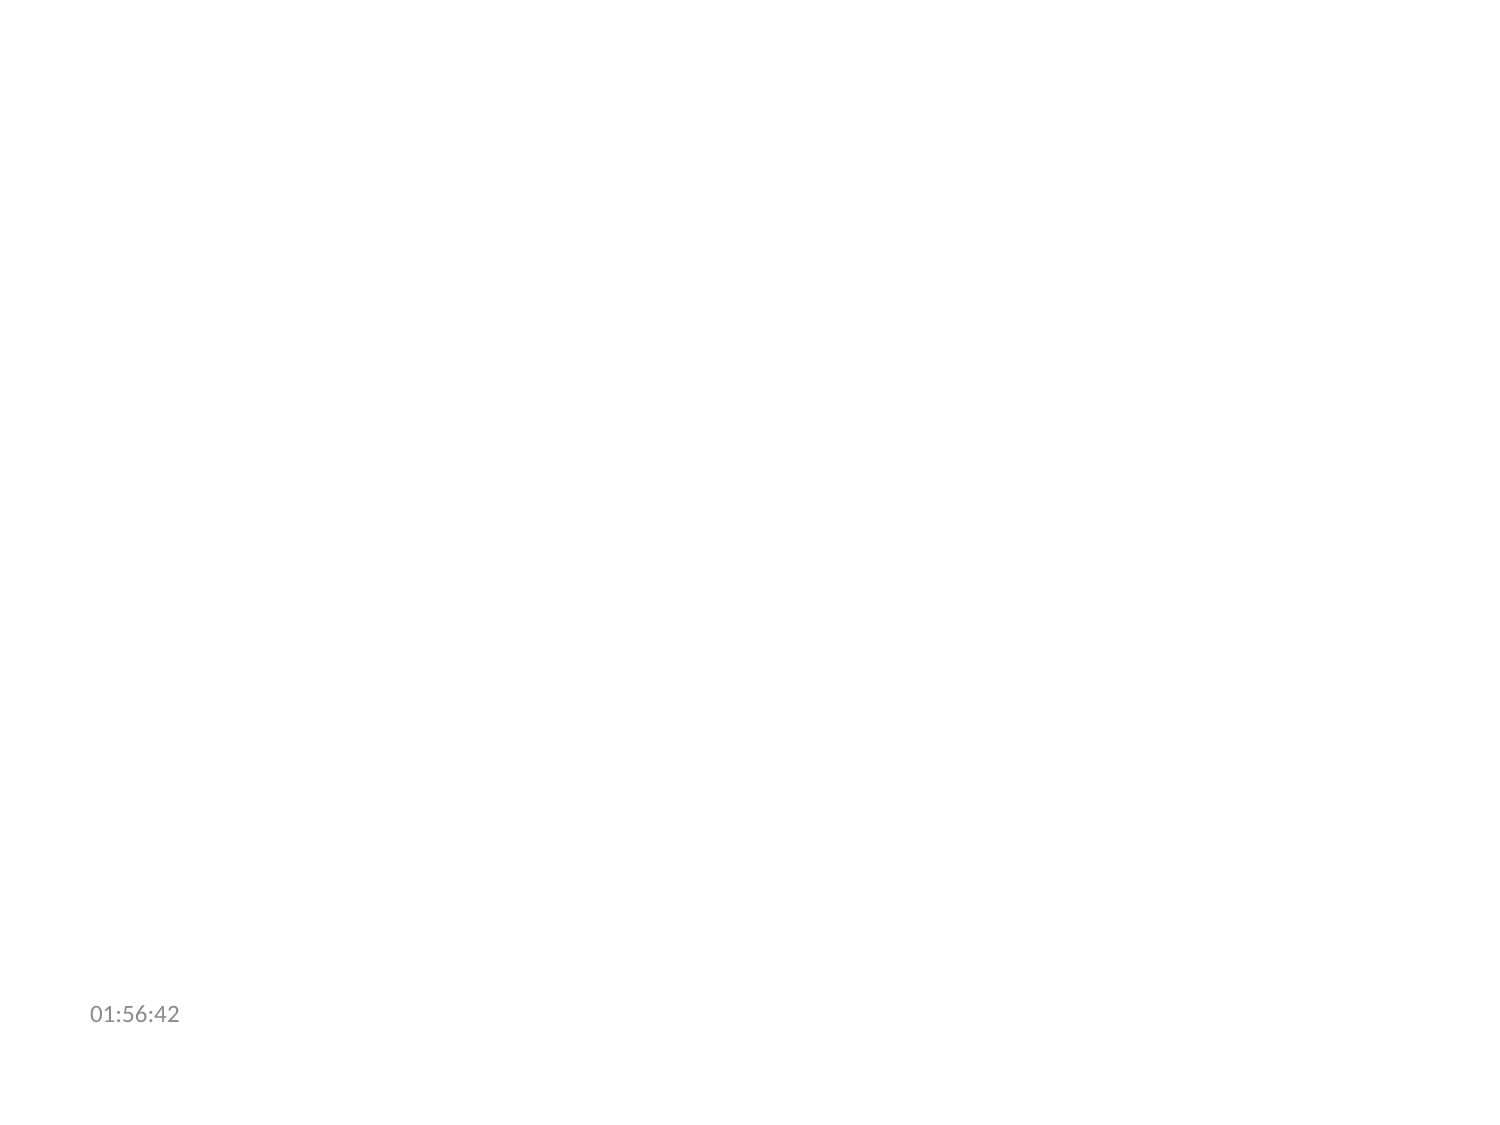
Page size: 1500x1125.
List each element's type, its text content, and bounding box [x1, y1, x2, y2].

text_box 15:35:09 [75, 982, 425, 1043]
